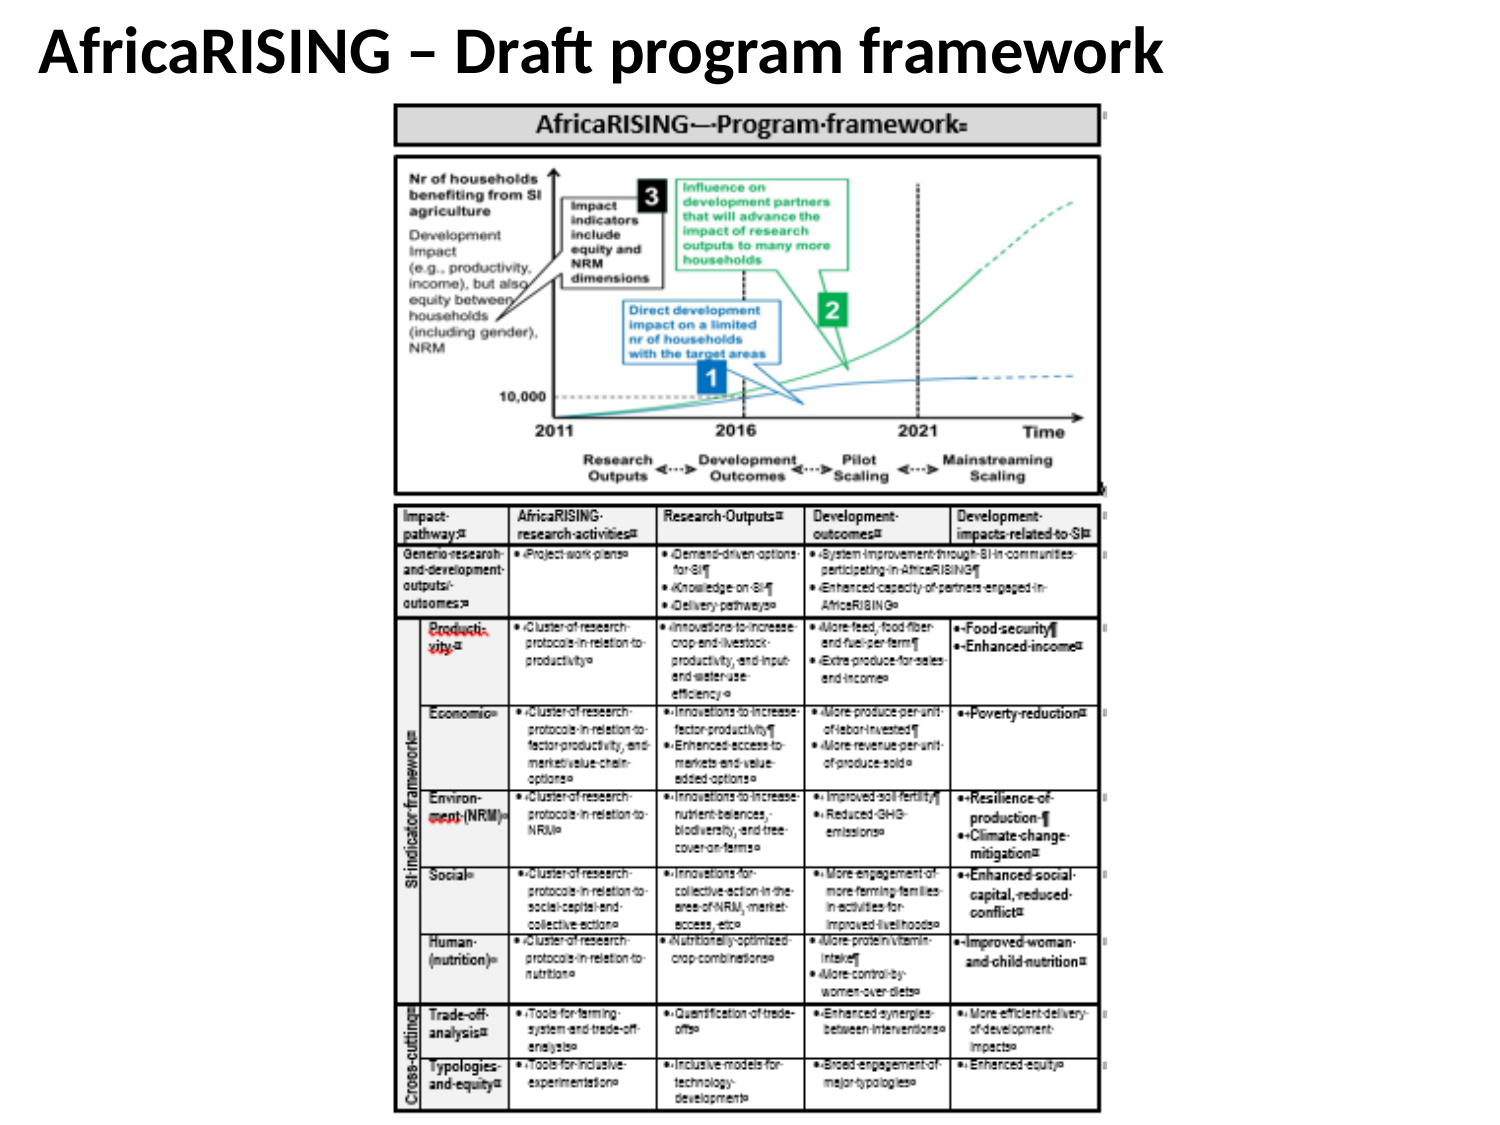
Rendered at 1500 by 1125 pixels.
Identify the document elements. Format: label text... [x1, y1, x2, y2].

text_box AfricaRISING – Draft program framework [23, 0, 1181, 95]
picture [382, 95, 1108, 1122]
